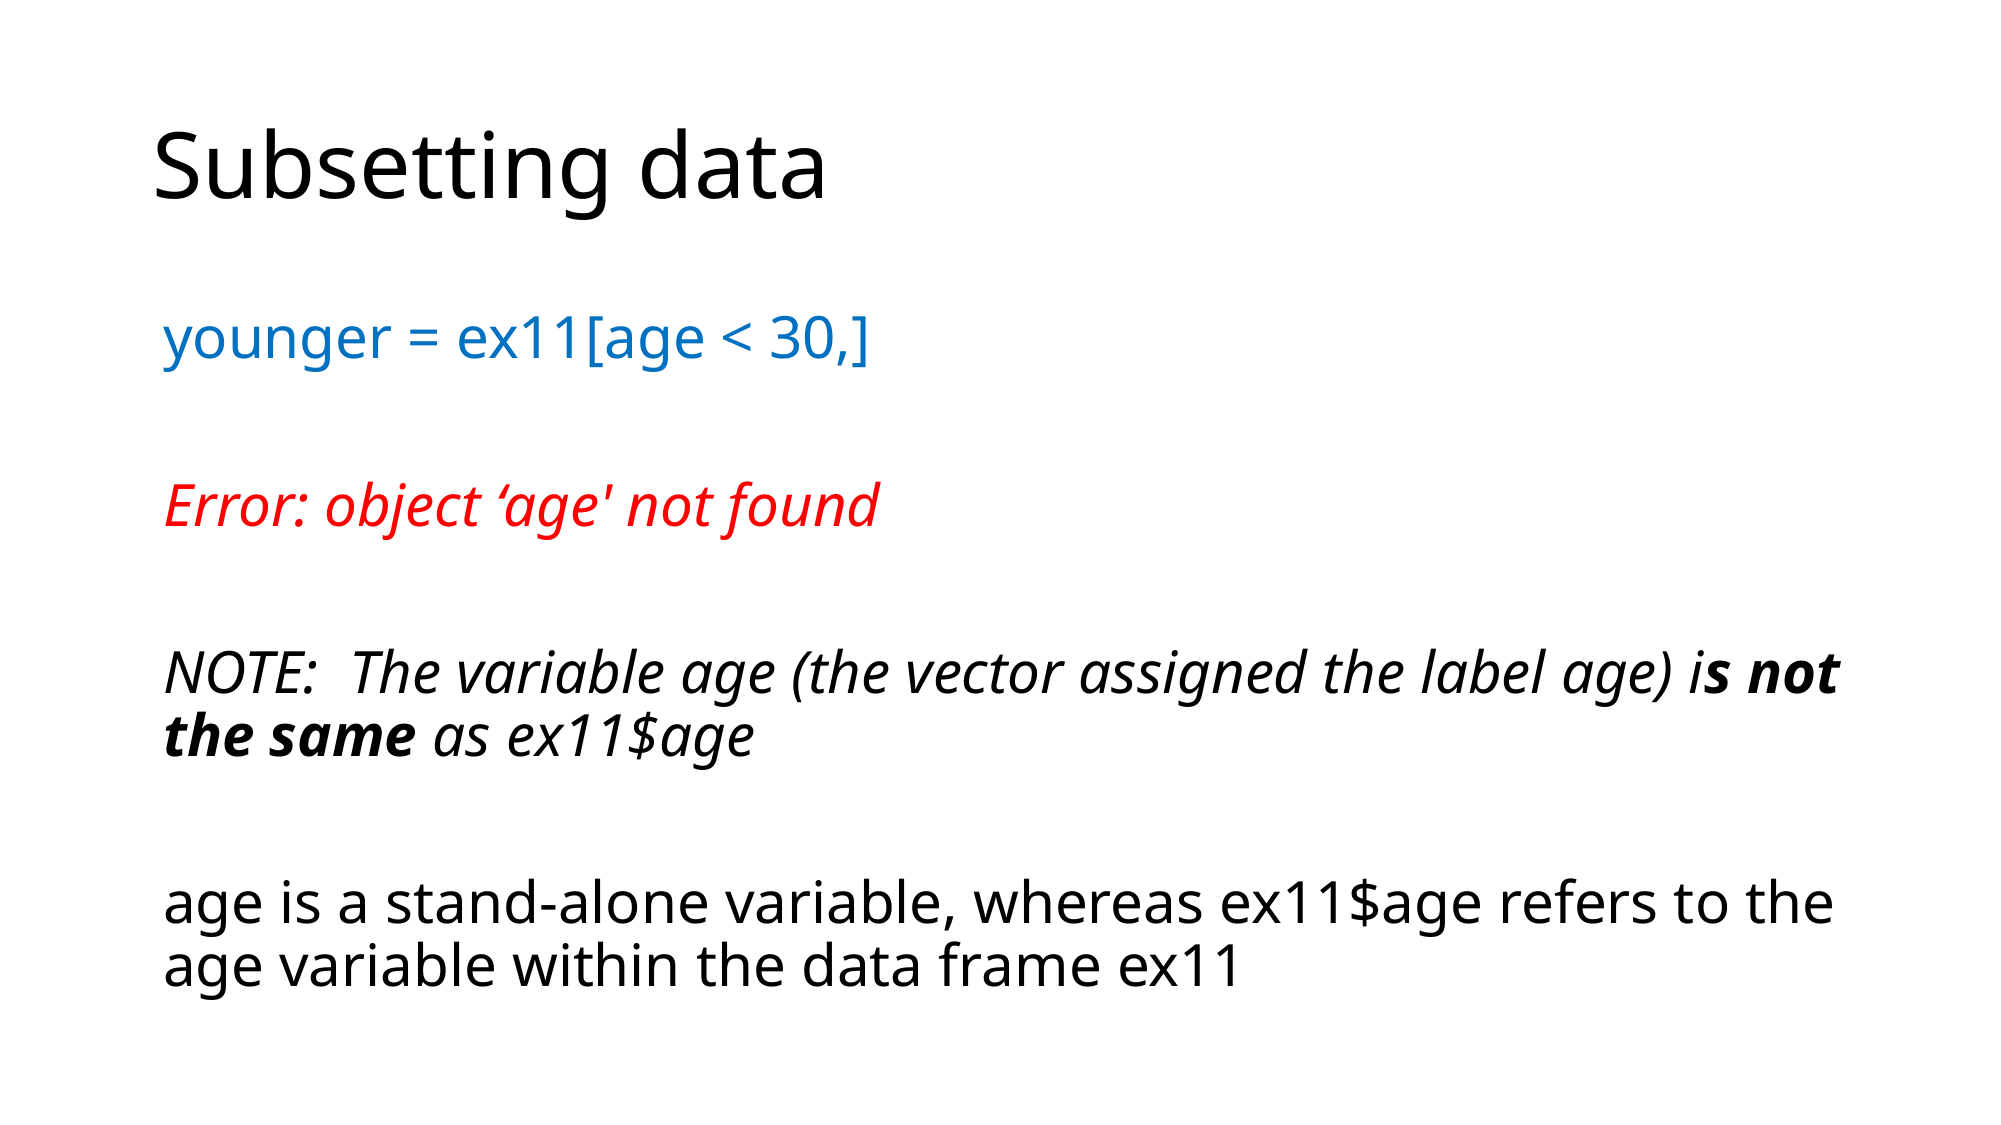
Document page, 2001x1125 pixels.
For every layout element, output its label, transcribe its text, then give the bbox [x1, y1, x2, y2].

title Subsetting data [137, 59, 1863, 278]
list younger = ex11[age < 30,] Error: object ‘age' not found NOTE: The variable age (the vector assigned the label age) is not the same as ex11$age age is a stand-alone variable, whereas ex11$age refers to the age variable within the data frame ex11 [148, 300, 1874, 1015]
